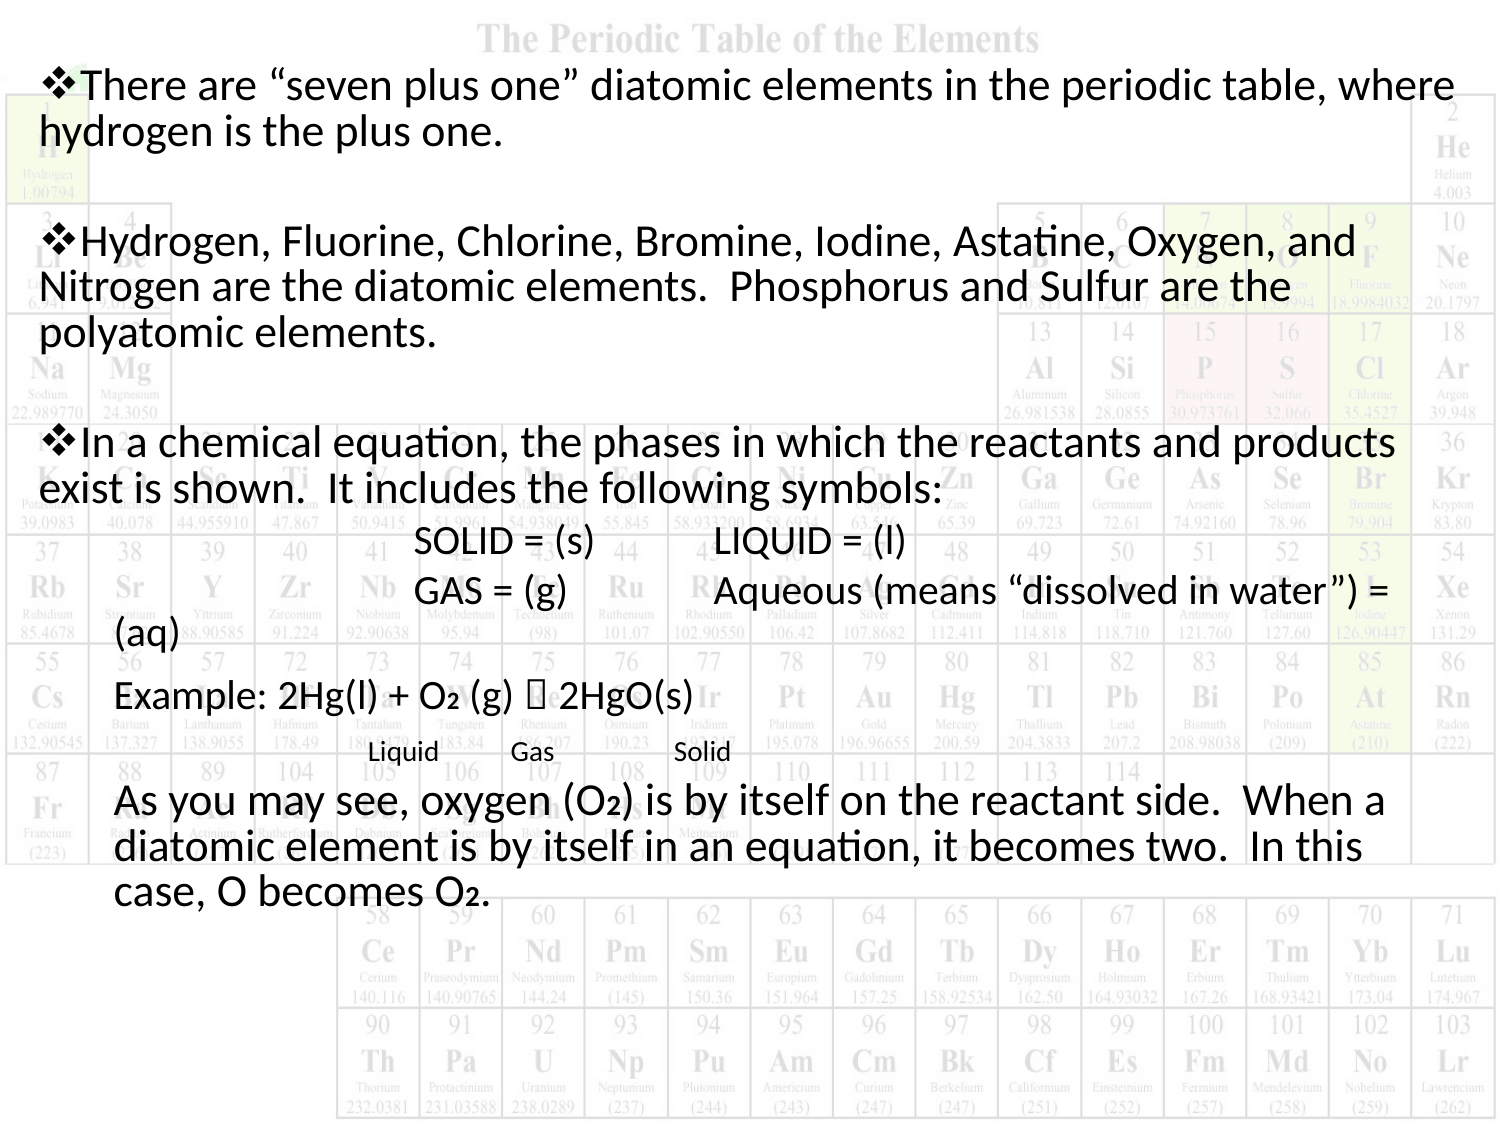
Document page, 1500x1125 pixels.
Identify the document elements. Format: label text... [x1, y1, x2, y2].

subtitle There are “seven plus one” diatomic elements in the periodic table, where hydrogen is the plus one. Hydrogen, Fluorine, Chlorine, Bromine, Iodine, Astatine, Oxygen, and Nitrogen are the diatomic elements. Phosphorus and Sulfur are the polyatomic elements. In a chemical equation, the phases in which the reactants and products exist is shown. It includes the following symbols: SOLID = (s) LIQUID = (l) GAS = (g) Aqueous (means “dissolved in water”) = (aq) Example: 2Hg(l) + O2 (g)  2HgO(s) Liquid Gas Solid As you may see, oxygen (O2) is by itself on the reactant side. When a diatomic element is by itself in an equation, it becomes two. In this case, O becomes O2. [23, 58, 1477, 1055]
